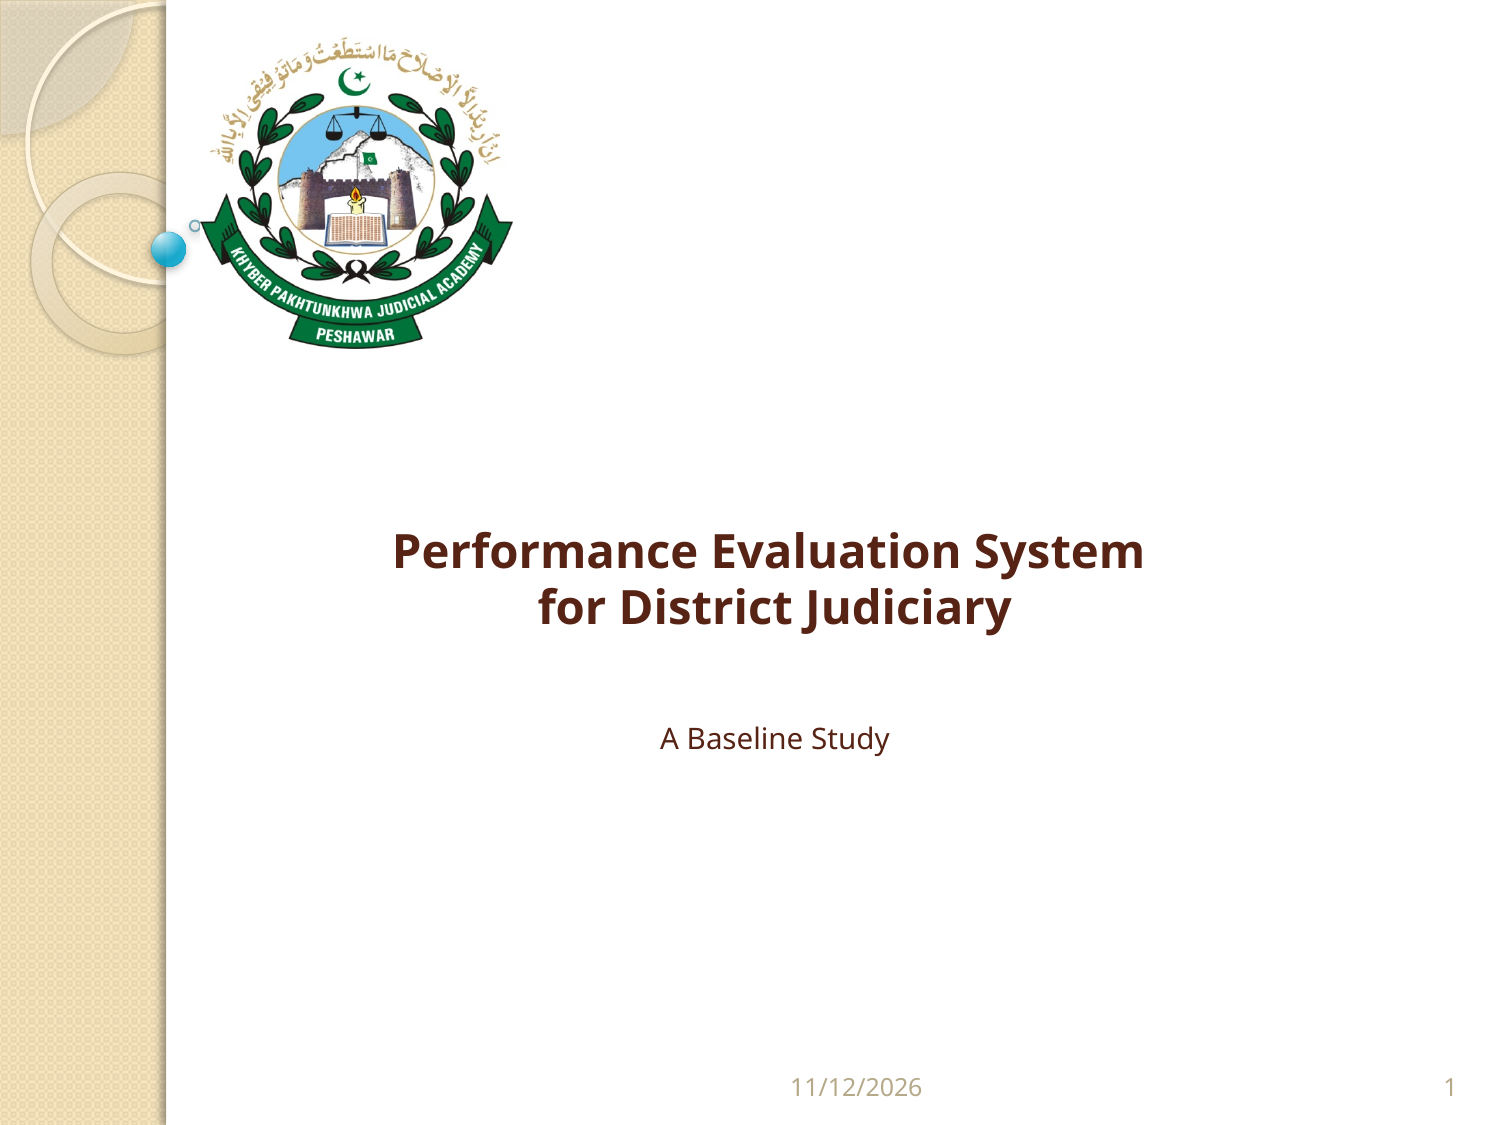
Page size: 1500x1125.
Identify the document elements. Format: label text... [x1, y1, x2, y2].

picture [199, 36, 513, 349]
slide_number 1 [1413, 1034, 1488, 1113]
title Performance Evaluation System for District Judiciary A Baseline Study [287, 512, 1263, 763]
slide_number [587, 1034, 938, 1113]
